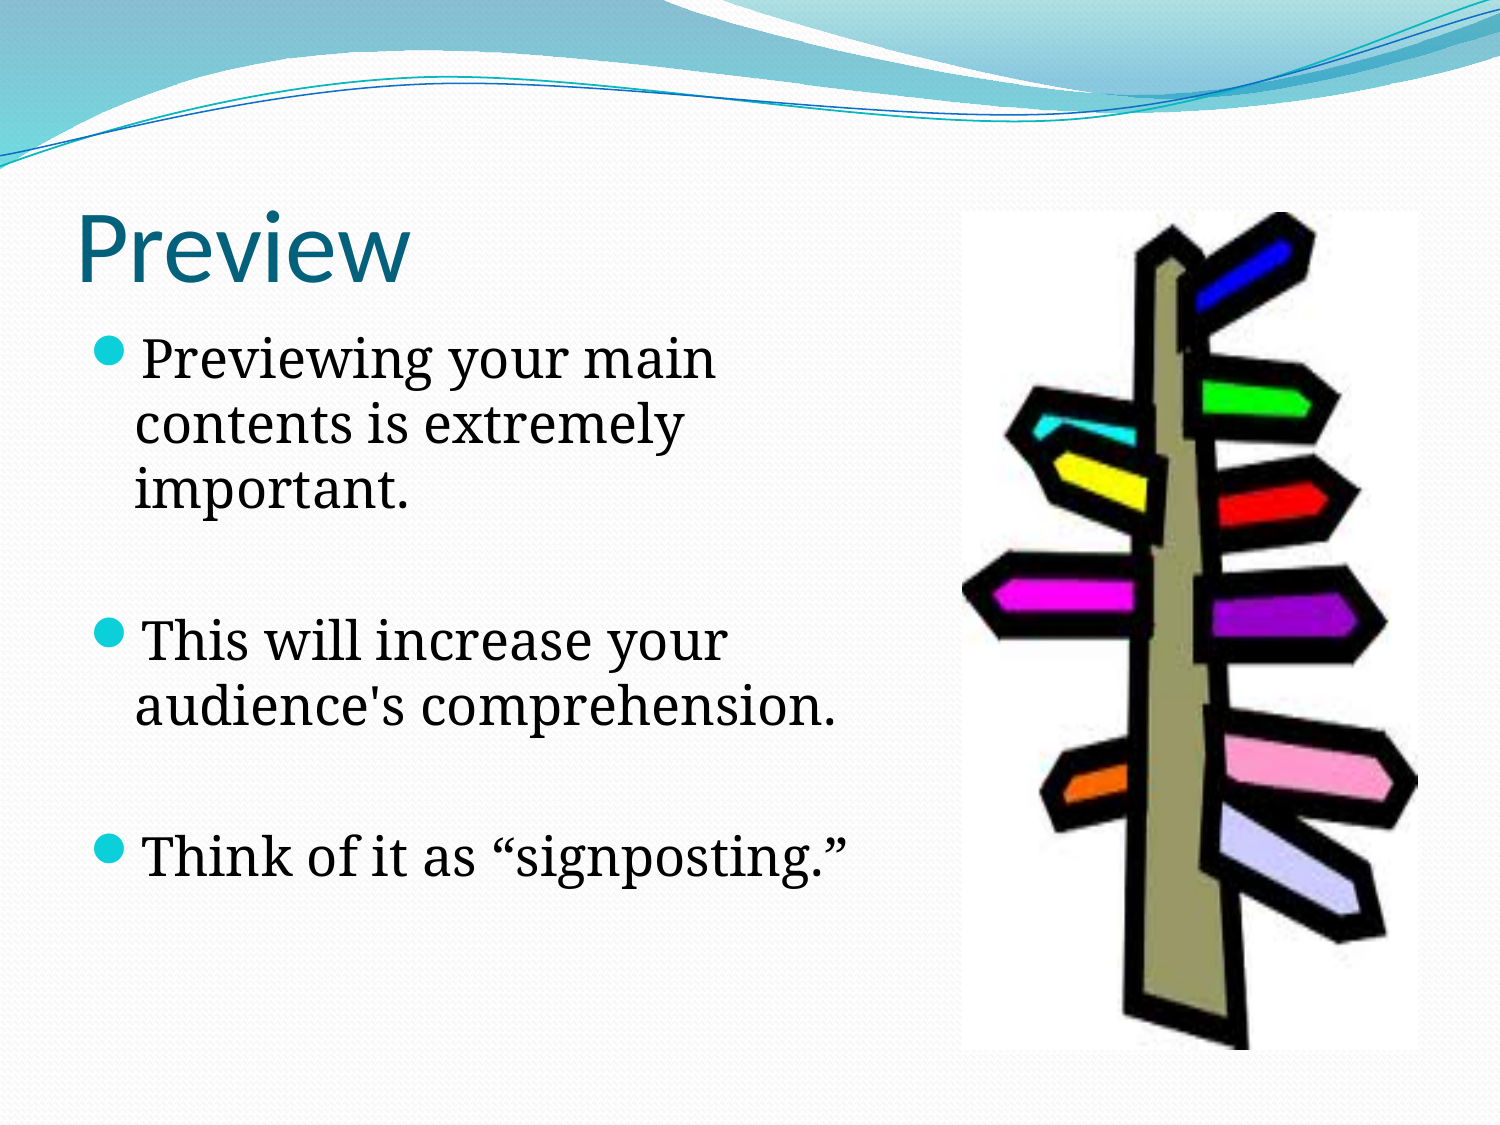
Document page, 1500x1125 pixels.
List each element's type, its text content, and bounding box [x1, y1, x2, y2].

title Preview [75, 115, 1425, 303]
list Previewing your main contents is extremely important. This will increase your audience's comprehension. Think of it as “signposting.” [75, 317, 938, 1038]
picture [962, 212, 1418, 1051]
